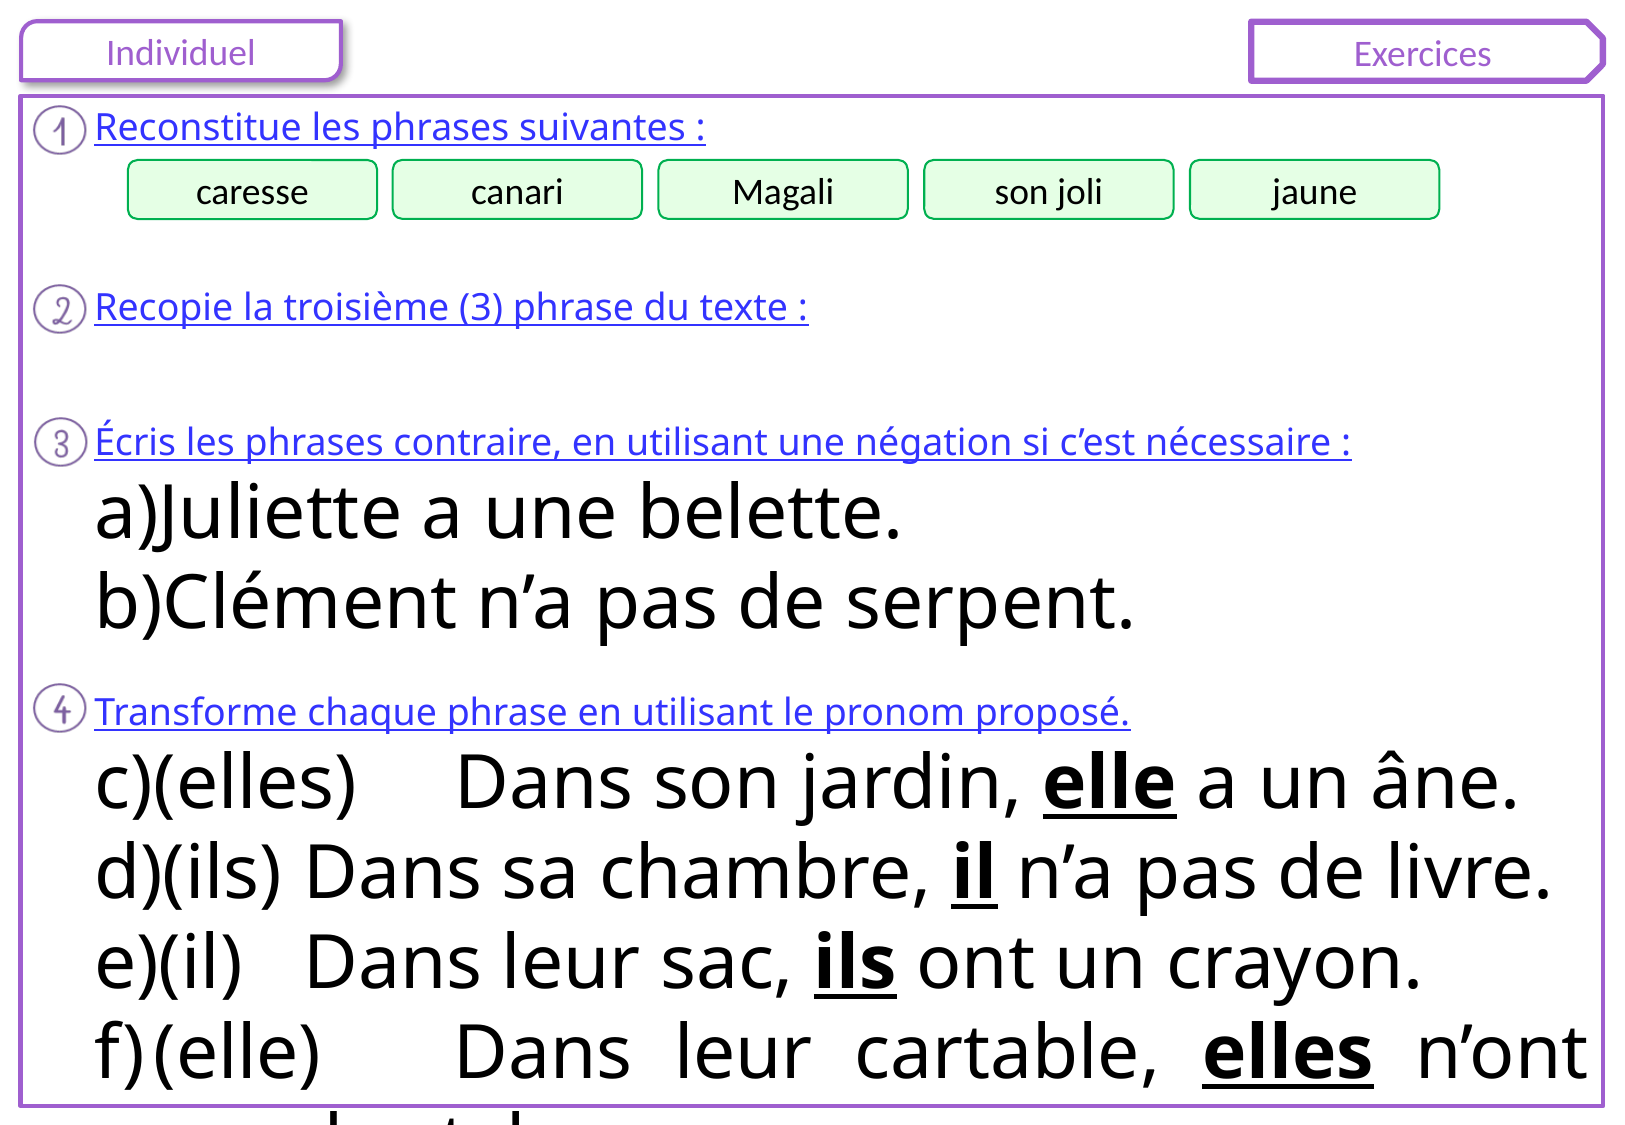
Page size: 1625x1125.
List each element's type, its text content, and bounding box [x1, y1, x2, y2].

picture [21, 275, 106, 372]
text_box caresse [125, 157, 380, 222]
text_box Magali [656, 157, 910, 222]
text_box son joli [922, 157, 1176, 222]
picture [21, 674, 106, 771]
text_box jaune [1187, 157, 1442, 222]
text_box canari [390, 157, 645, 222]
picture [21, 96, 106, 193]
picture [22, 408, 107, 505]
list Reconstitue les phrases suivantes : Recopie la troisième (3) phrase du texte : Écris les phrases contraire, en utilisant une négation si c’est nécessaire : Juliette a une belette. Clément n’a pas de serpent. Transforme chaque phrase en utilisant le pronom proposé. (elles) Dans son jardin, elle a un âne. (ils) Dans sa chambre, il n’a pas de livre. (il) Dans leur sac, ils ont un crayon. (elle) Dans leur cartable, elles n’ont pas de stylos. [18, 94, 1605, 1108]
